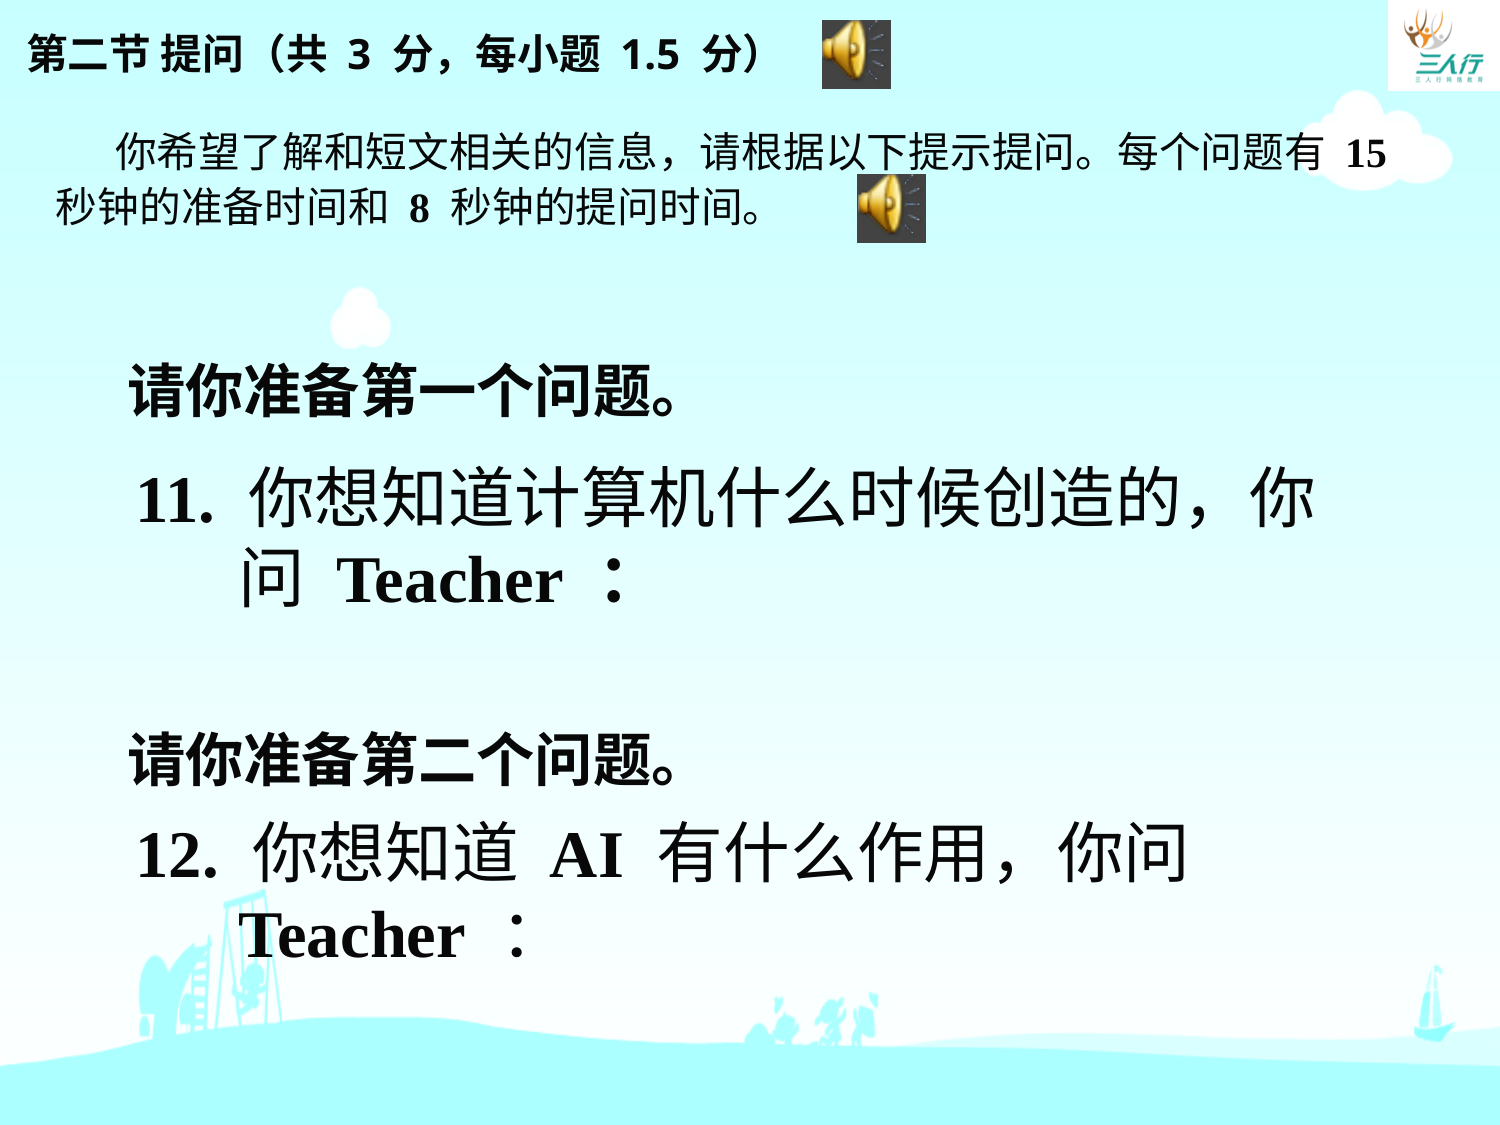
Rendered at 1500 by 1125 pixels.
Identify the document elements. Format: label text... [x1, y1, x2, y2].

text_box 你希望了解和短文相关的信息，请根据以下提示提问。每个问题有 15 秒钟的准备时间和 8 秒钟的提问时间。 [41, 113, 1424, 244]
text_box 11. 你想知道计算机什么时候创造的，你问 Teacher ： [135, 456, 1376, 551]
text_box 第二节 提问（共 3 分，每小题 1.5 分） [11, 10, 874, 82]
text_box 12. 你想知道 AI 有什么作用，你问Teacher ： [135, 810, 1376, 976]
text_box 请你准备第一个问题。 [112, 338, 1105, 433]
text_box 请你准备第二个问题。 [112, 716, 774, 811]
picture [1387, 0, 1500, 91]
picture [820, 18, 892, 90]
picture [856, 172, 928, 244]
